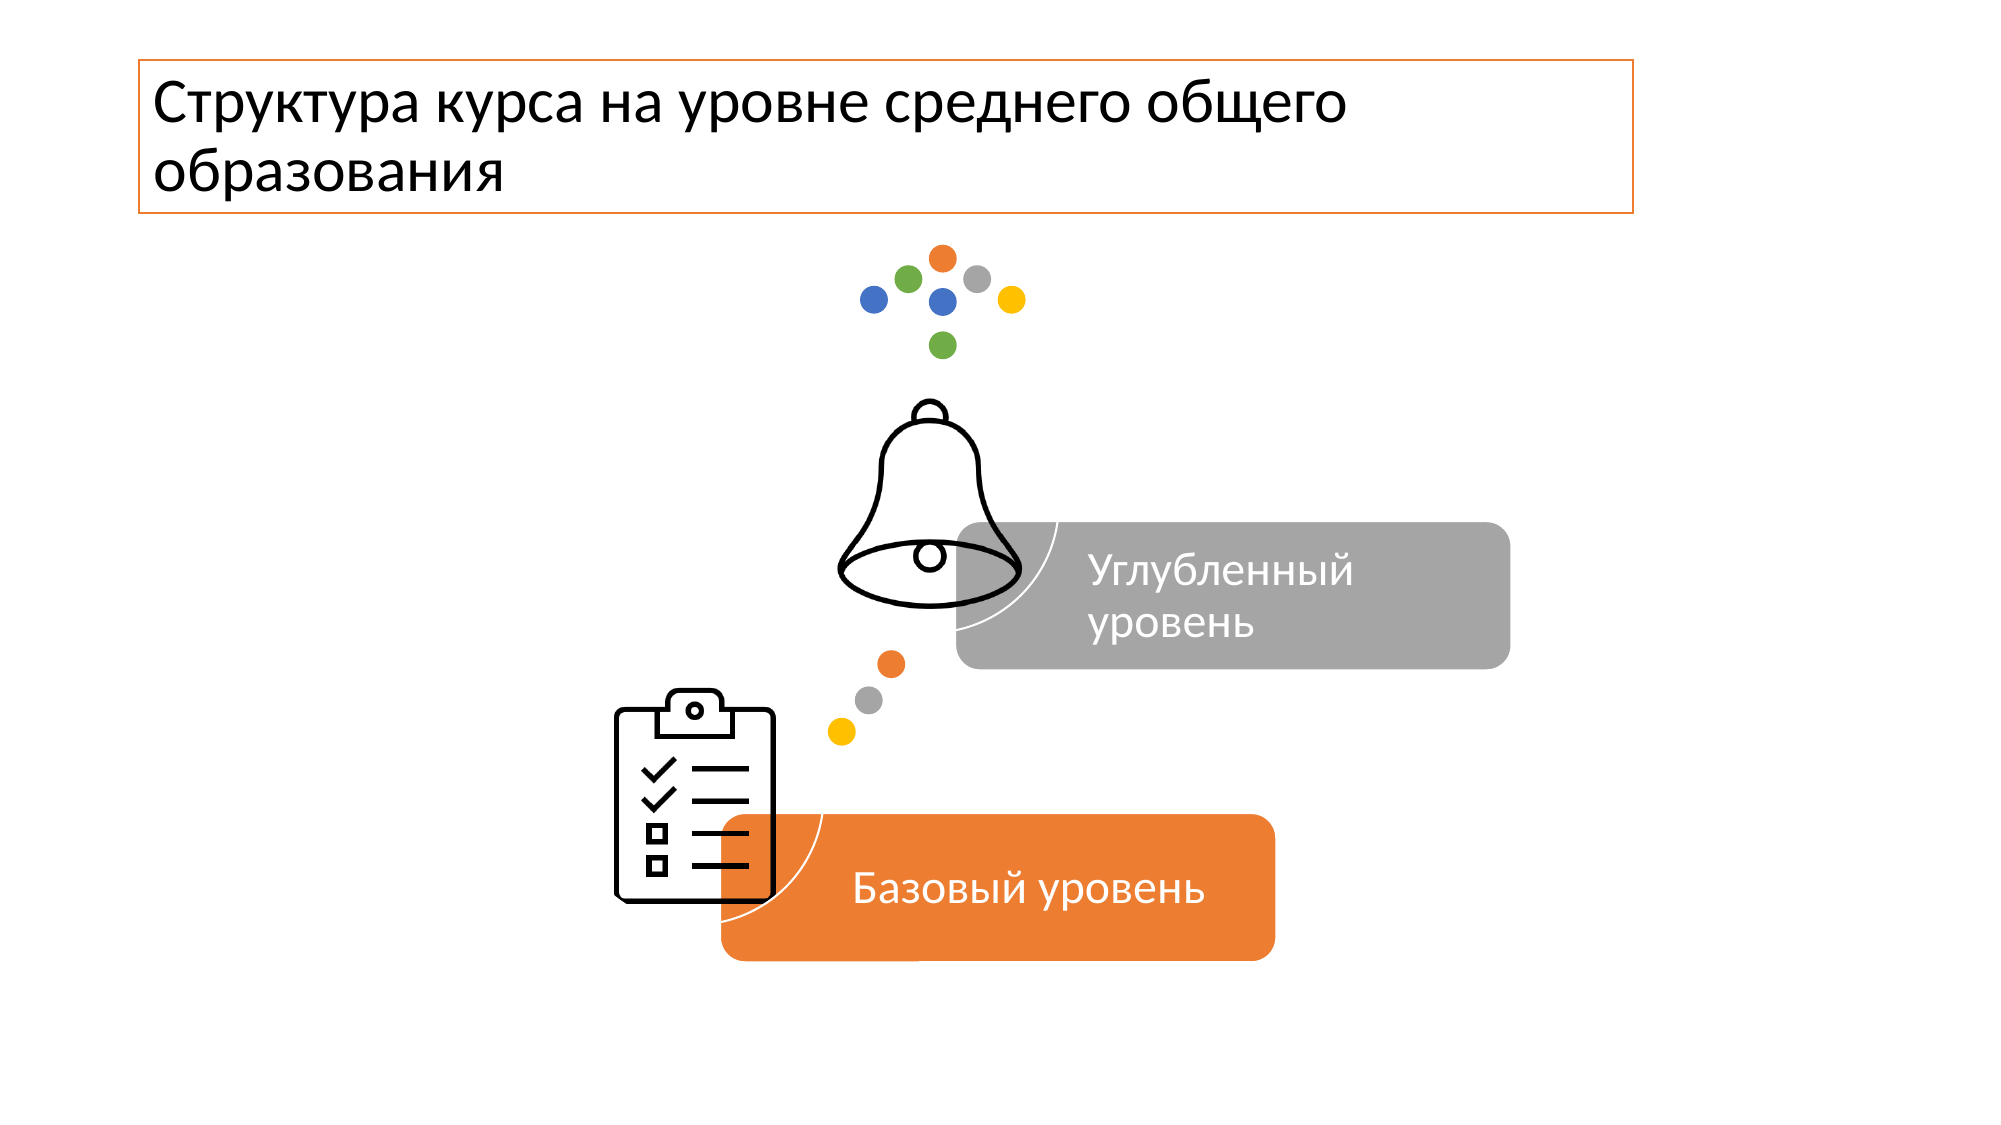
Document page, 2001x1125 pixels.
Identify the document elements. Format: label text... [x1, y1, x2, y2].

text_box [333, 200, 1744, 1007]
title Структура курса на уровне среднего общего образования [138, 59, 1634, 214]
